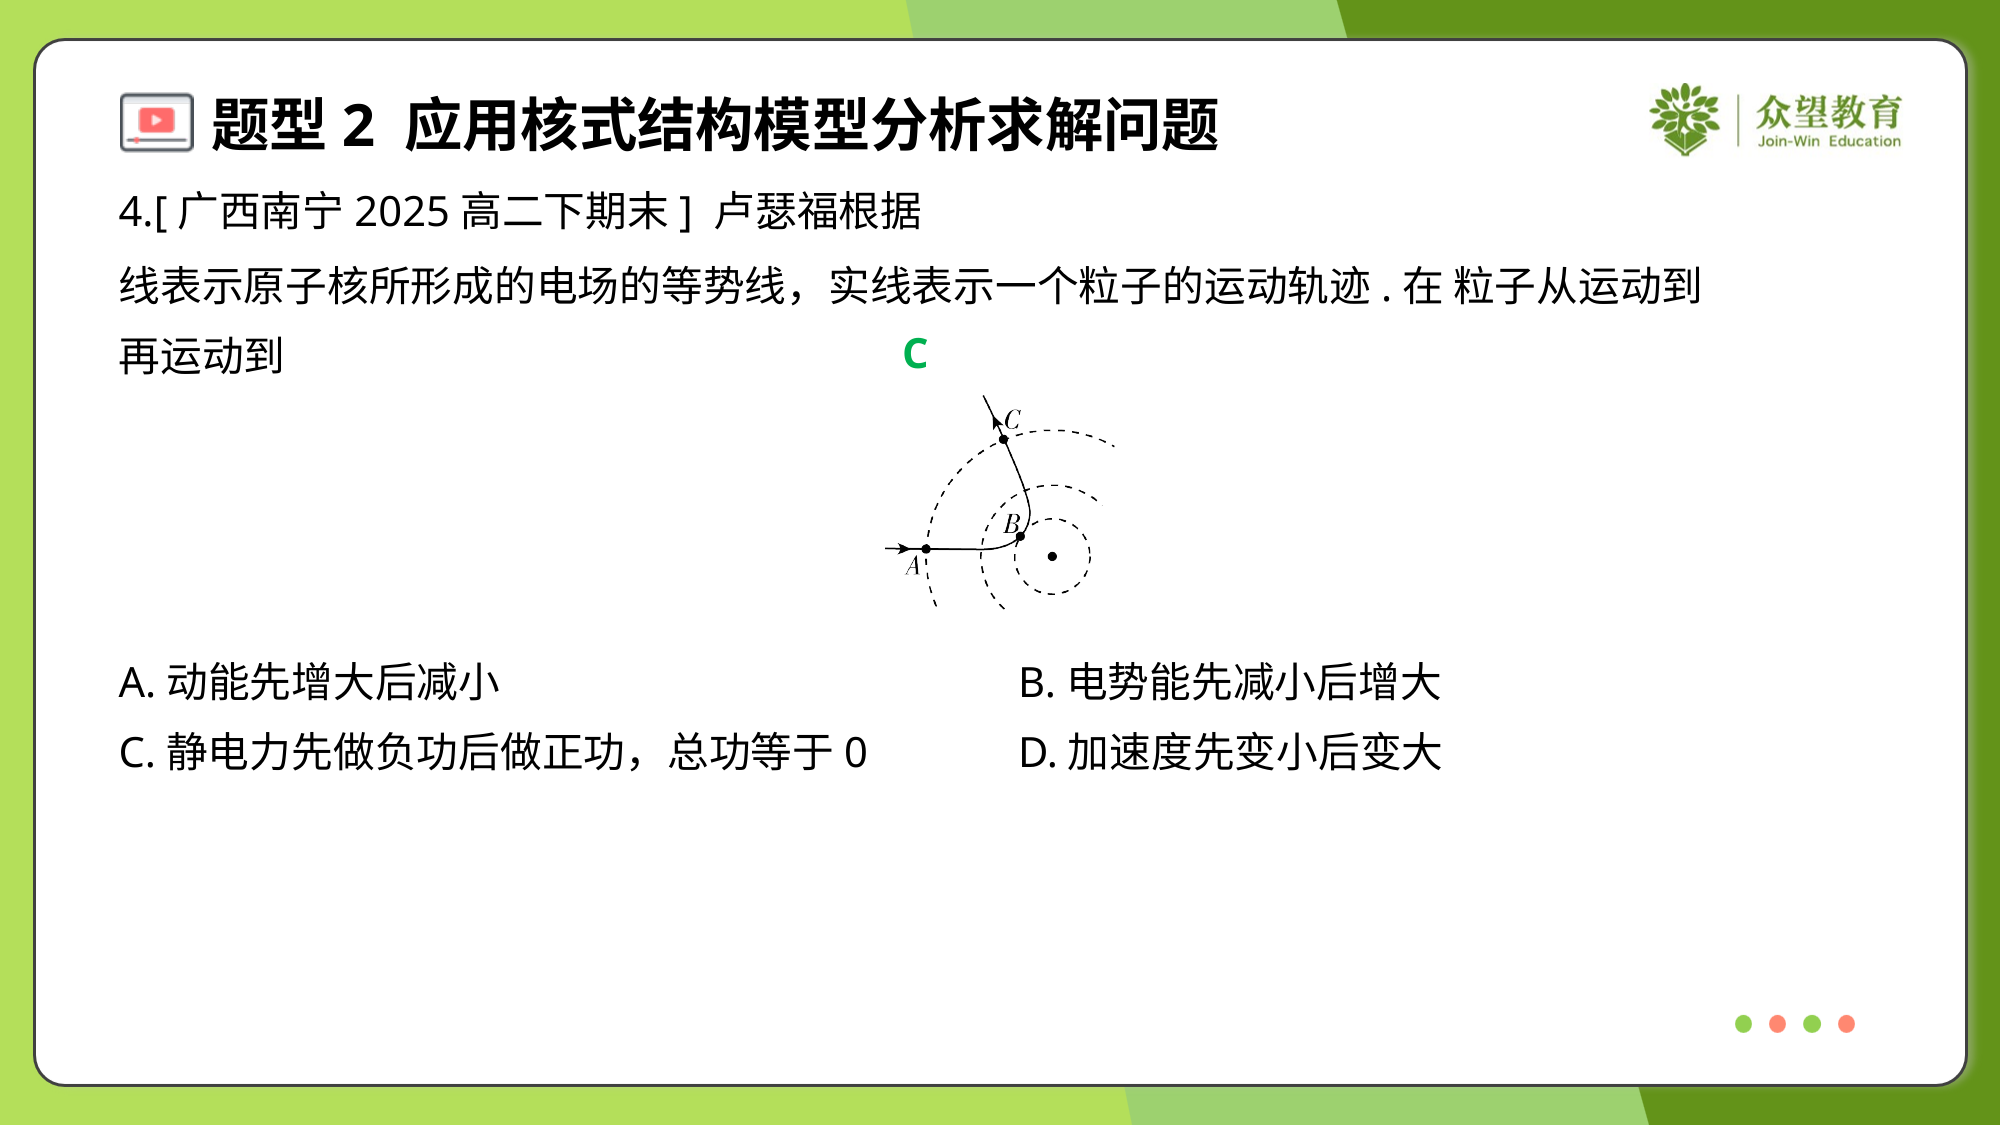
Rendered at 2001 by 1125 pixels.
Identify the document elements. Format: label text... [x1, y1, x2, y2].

text_box A.动能先增大后减小 B.电势能先减小后增大 C.静电力先做负功后做正功，总功等于0 D.加速度先变小后变大 [118, 630, 1883, 769]
picture [0, 0, 2000, 1125]
text_box C [886, 306, 945, 371]
